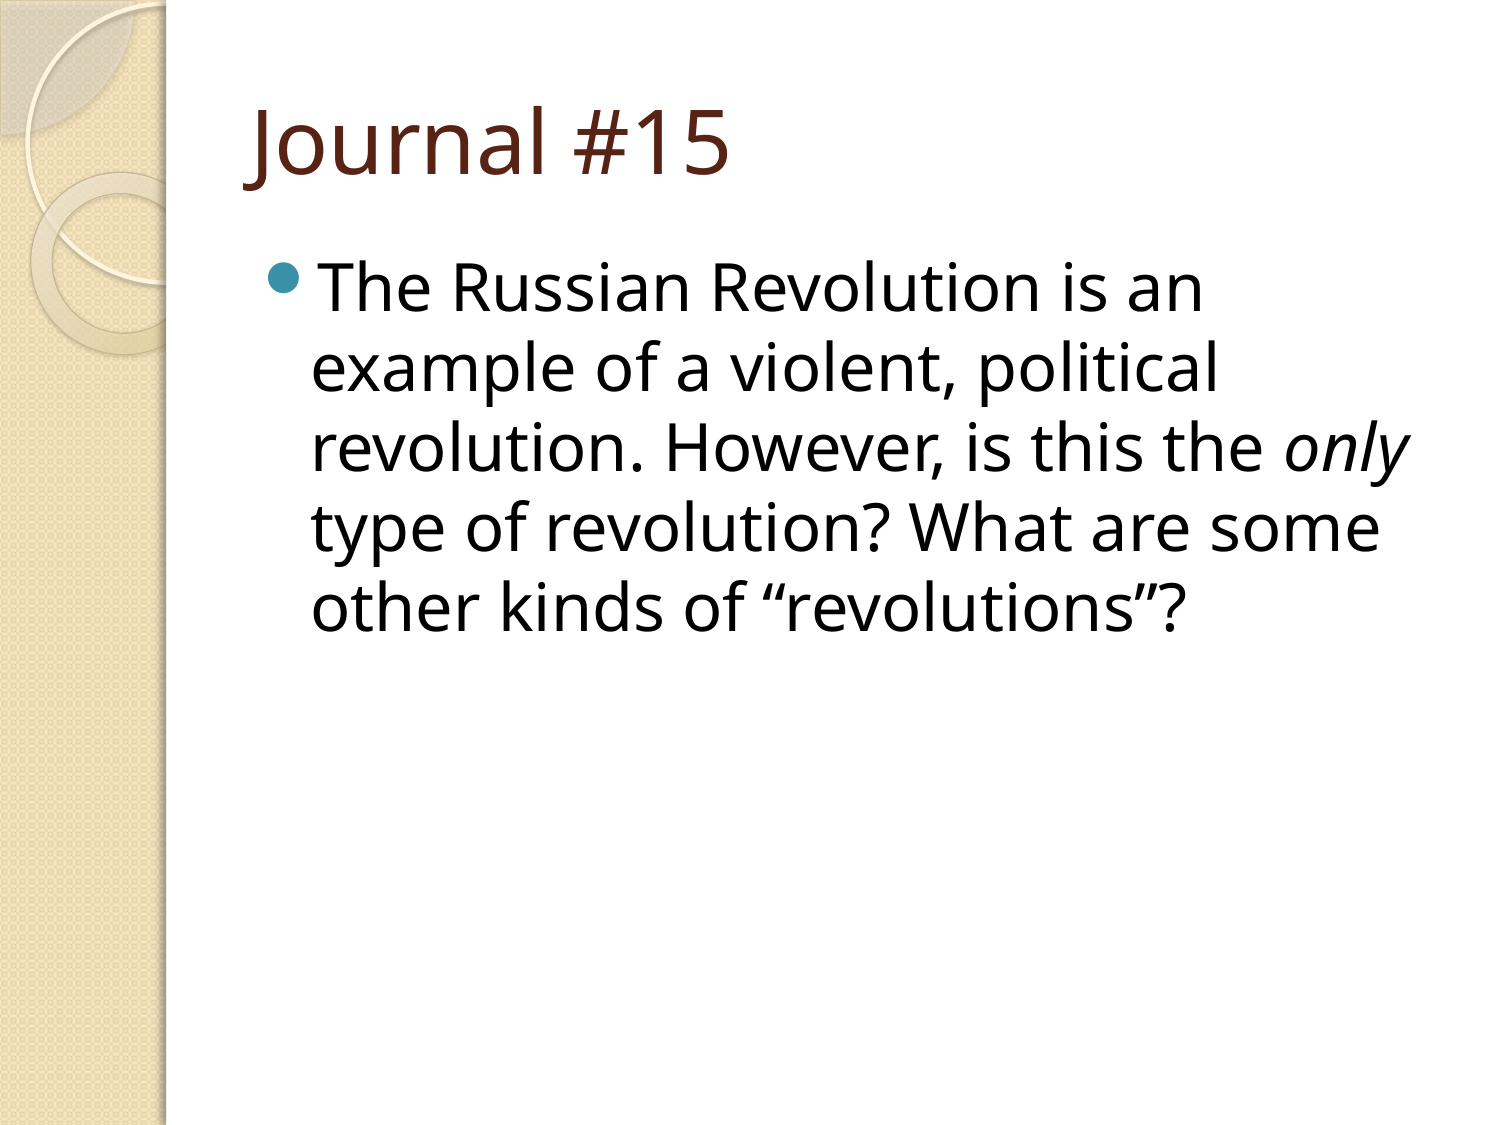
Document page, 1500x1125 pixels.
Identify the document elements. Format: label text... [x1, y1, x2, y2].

list The Russian Revolution is an example of a violent, political revolution. However, is this the only type of revolution? What are some other kinds of “revolutions”? [235, 237, 1466, 1025]
title Journal #15 [235, 45, 1466, 233]
